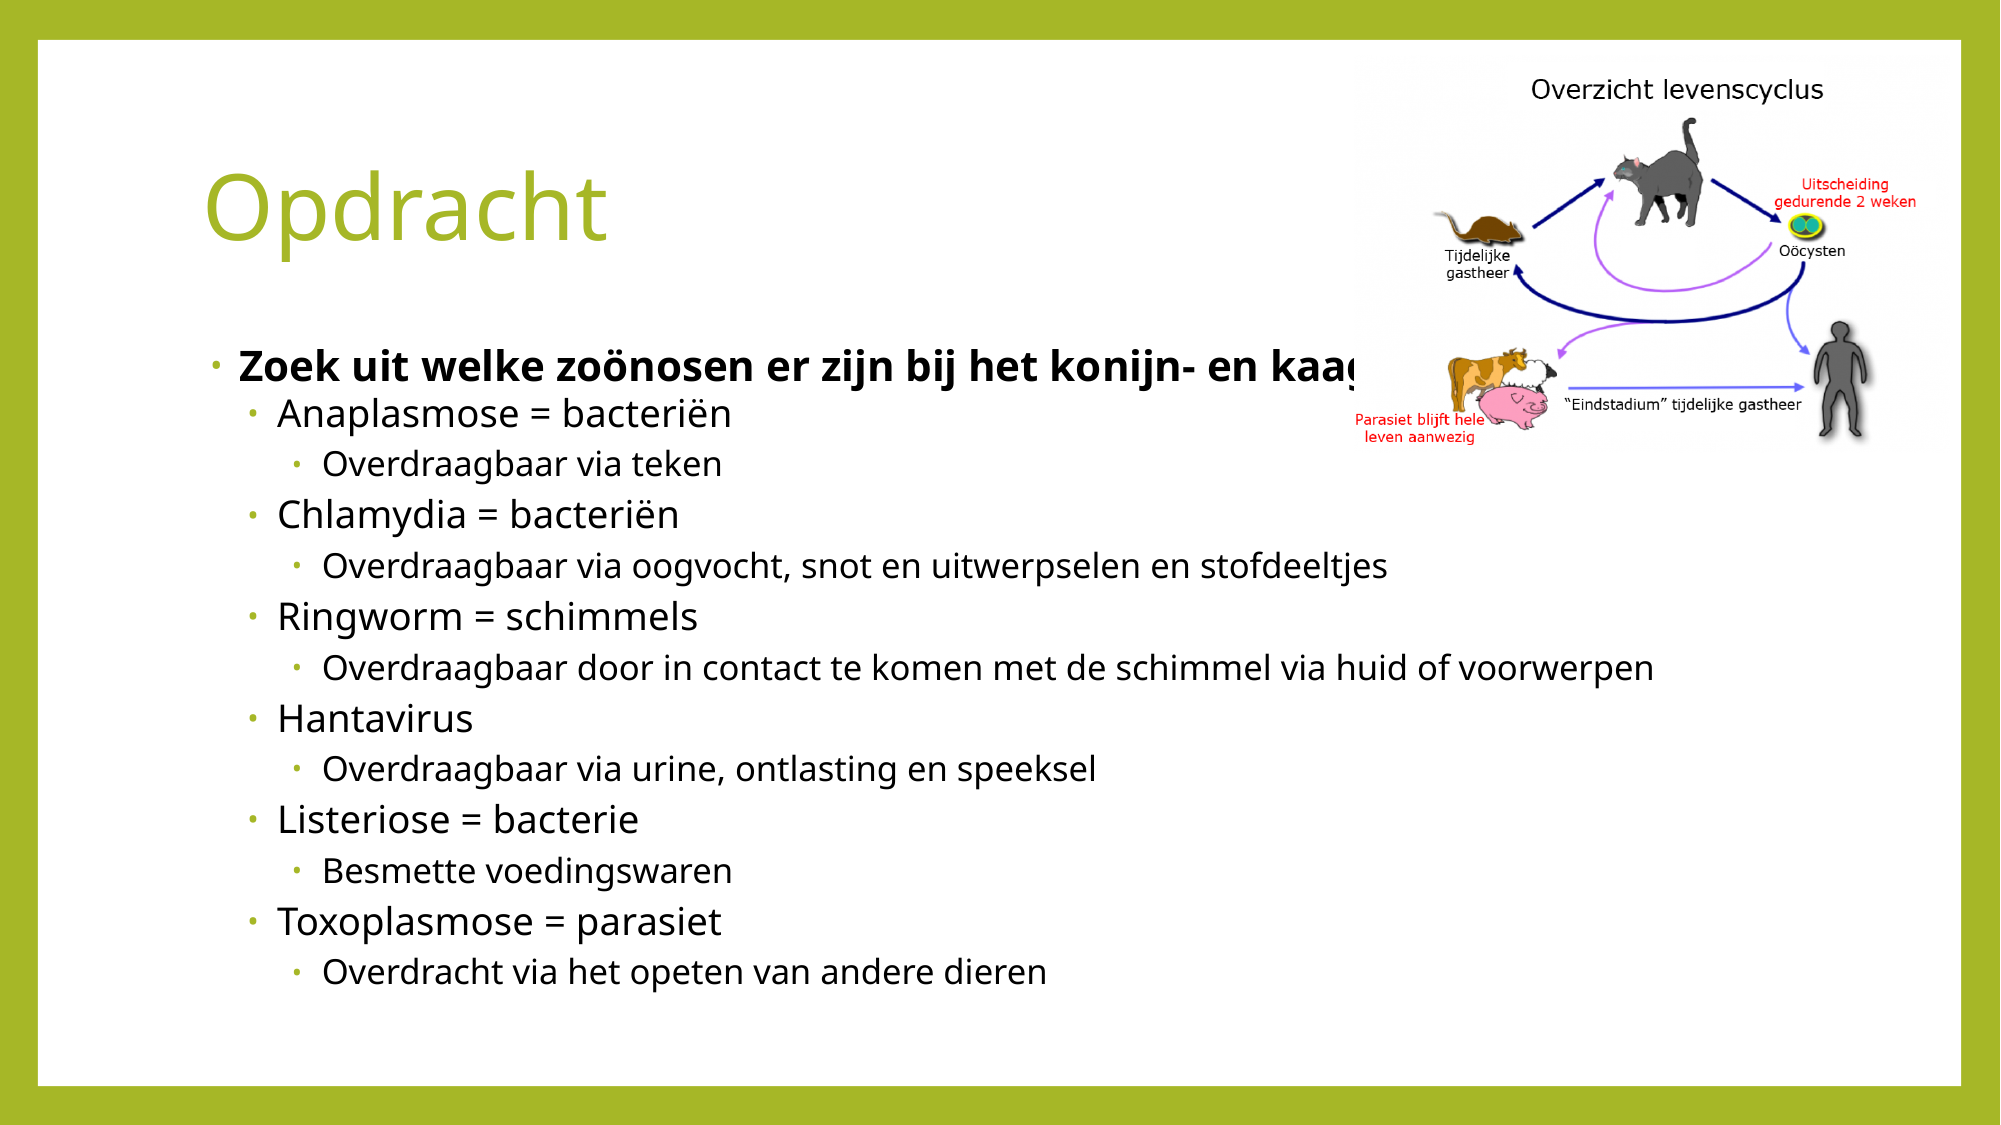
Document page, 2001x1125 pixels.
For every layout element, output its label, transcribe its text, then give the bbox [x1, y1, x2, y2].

list Zoek uit welke zoönosen er zijn bij het konijn- en kaagdieren? Anaplasmose = bacteriën Overdraagbaar via teken Chlamydia = bacteriën Overdraagbaar via oogvocht, snot en uitwerpselen en stofdeeltjes Ringworm = schimmels Overdraagbaar door in contact te komen met de schimmel via huid of voorwerpen Hantavirus Overdraagbaar via urine, ontlasting en speeksel Listeriose = bacterie Besmette voedingswaren Toxoplasmose = parasiet Overdracht via het opeten van andere dieren [187, 337, 1808, 1000]
picture [1353, 55, 1951, 453]
title Opdracht [187, 99, 1347, 323]
